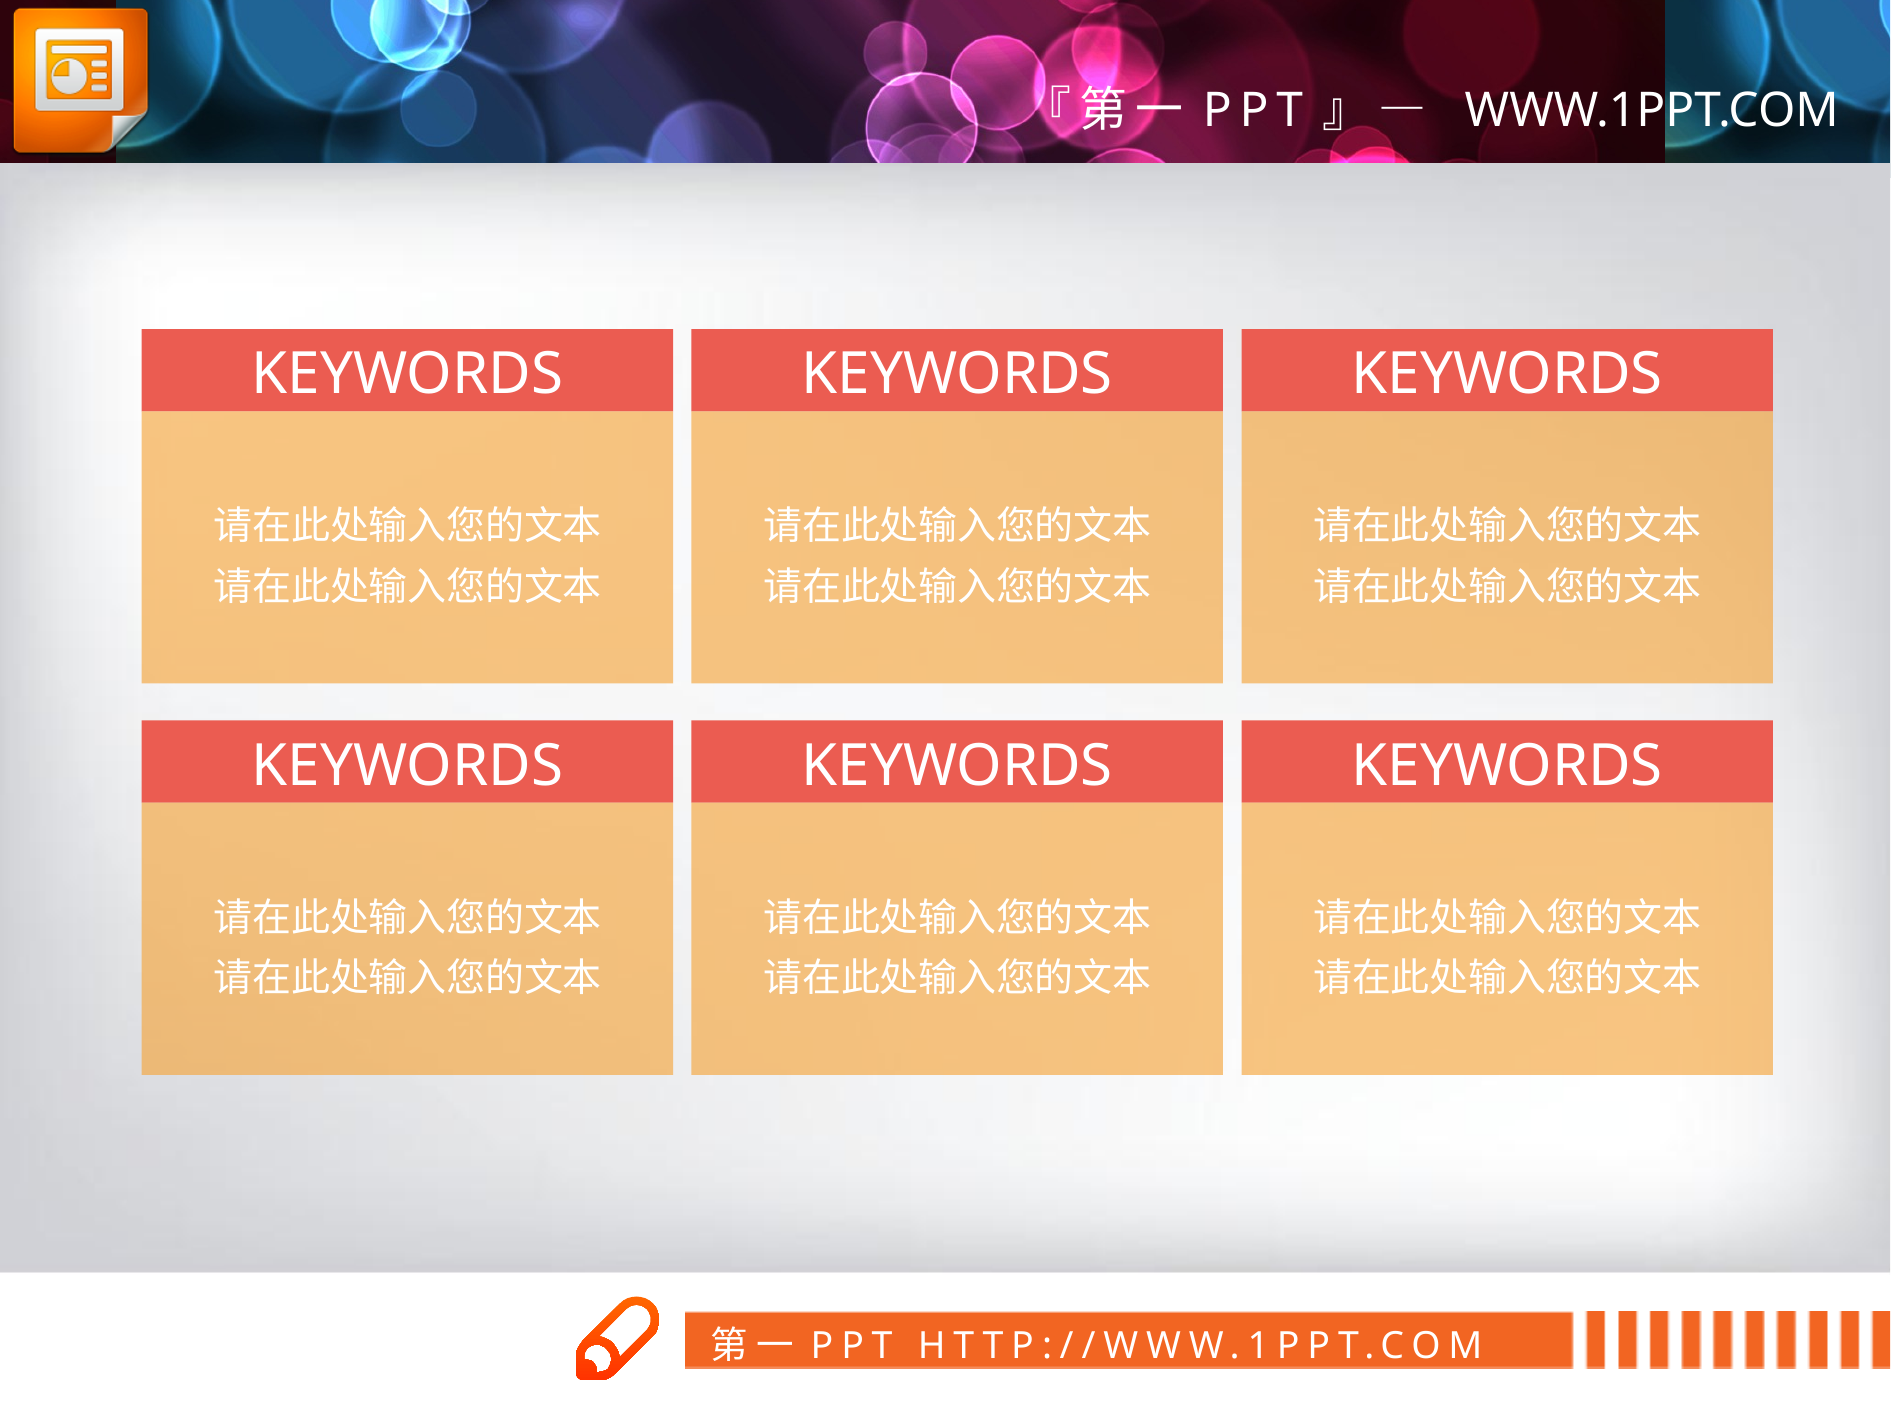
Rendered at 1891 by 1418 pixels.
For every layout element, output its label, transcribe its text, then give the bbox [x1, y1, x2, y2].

text_box KEYWORDS [1241, 329, 1773, 411]
text_box 请在此处输入您的文本 请在此处输入您的文本 [141, 411, 674, 684]
text_box 请在此处输入您的文本 请在此处输入您的文本 [141, 802, 674, 1075]
text_box 请在此处输入您的文本 请在此处输入您的文本 [1241, 802, 1773, 1075]
text_box KEYWORDS [1241, 720, 1773, 802]
text_box KEYWORDS [141, 329, 674, 411]
text_box KEYWORDS [141, 720, 674, 802]
text_box KEYWORDS [691, 720, 1223, 802]
text_box 请在此处输入您的文本 请在此处输入您的文本 [1241, 411, 1773, 684]
picture [0, 0, 1891, 1275]
picture [685, 1311, 1891, 1369]
text_box 请在此处输入您的文本 请在此处输入您的文本 [691, 411, 1223, 684]
text_box 请在此处输入您的文本 请在此处输入您的文本 [691, 802, 1223, 1075]
text_box KEYWORDS [691, 329, 1223, 411]
